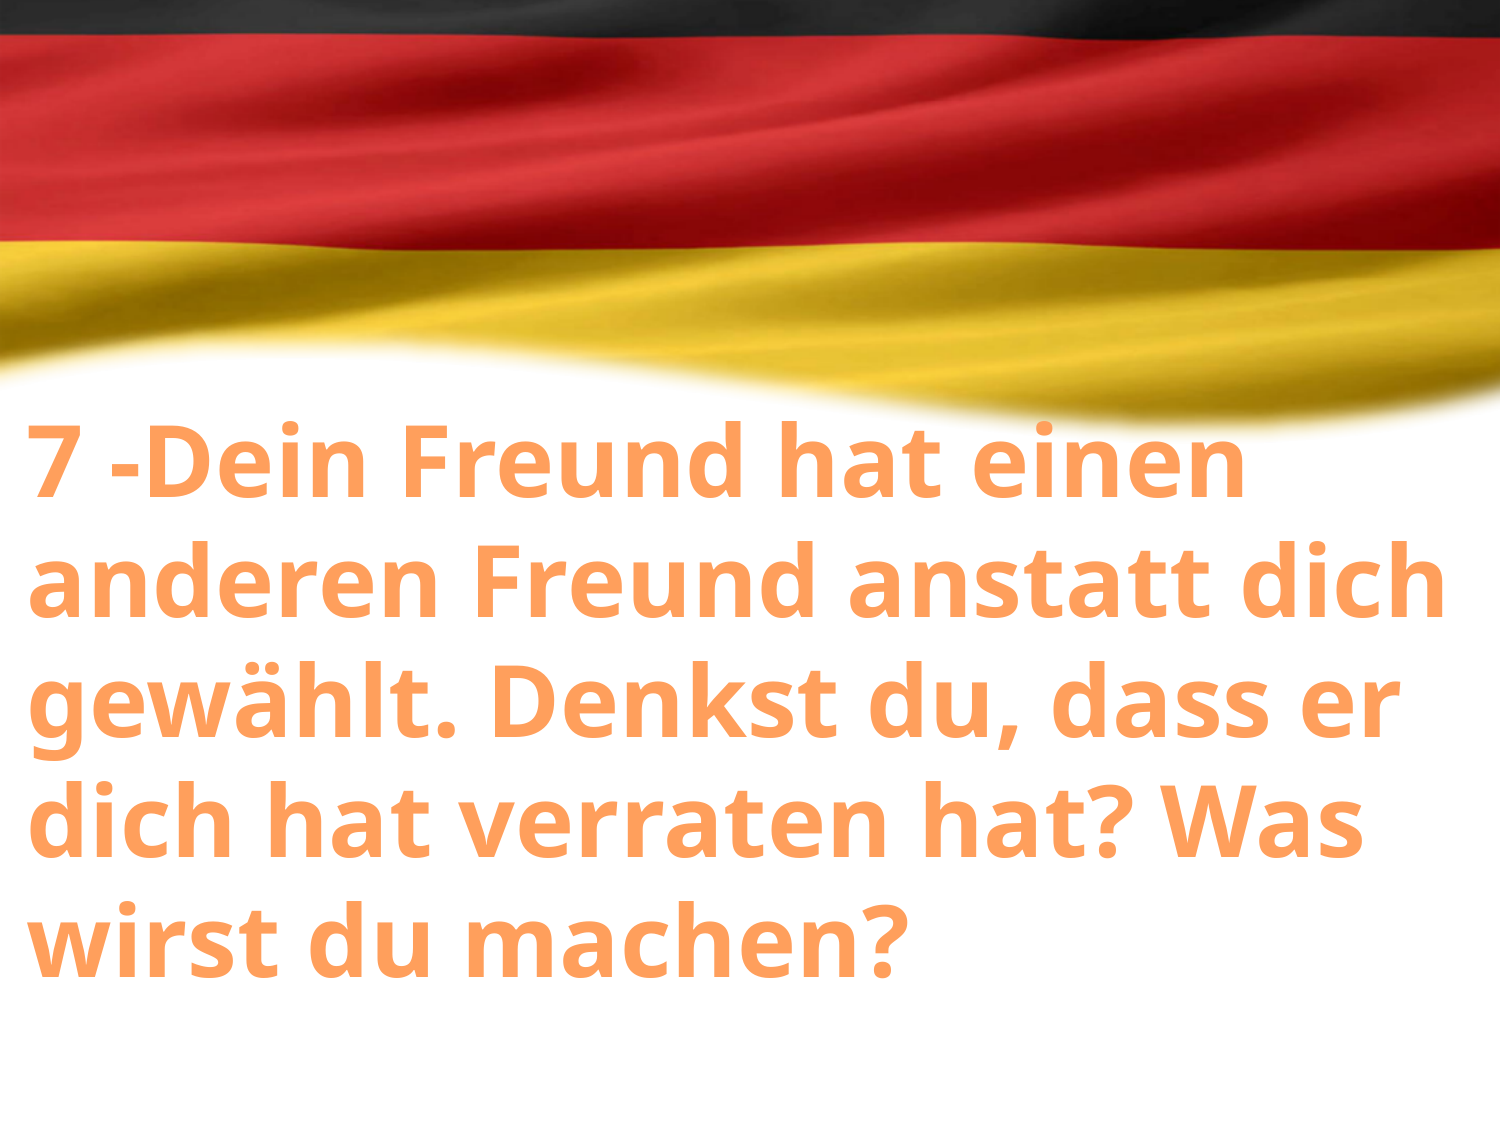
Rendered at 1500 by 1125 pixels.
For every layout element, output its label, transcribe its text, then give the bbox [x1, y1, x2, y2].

text_box 7 -Dein Freund hat einen anderen Freund anstatt dich gewählt. Denkst du, dass er dich hat verraten hat? Was wirst du machen? [11, 390, 1500, 1125]
text_box [0, 0, 1500, 390]
